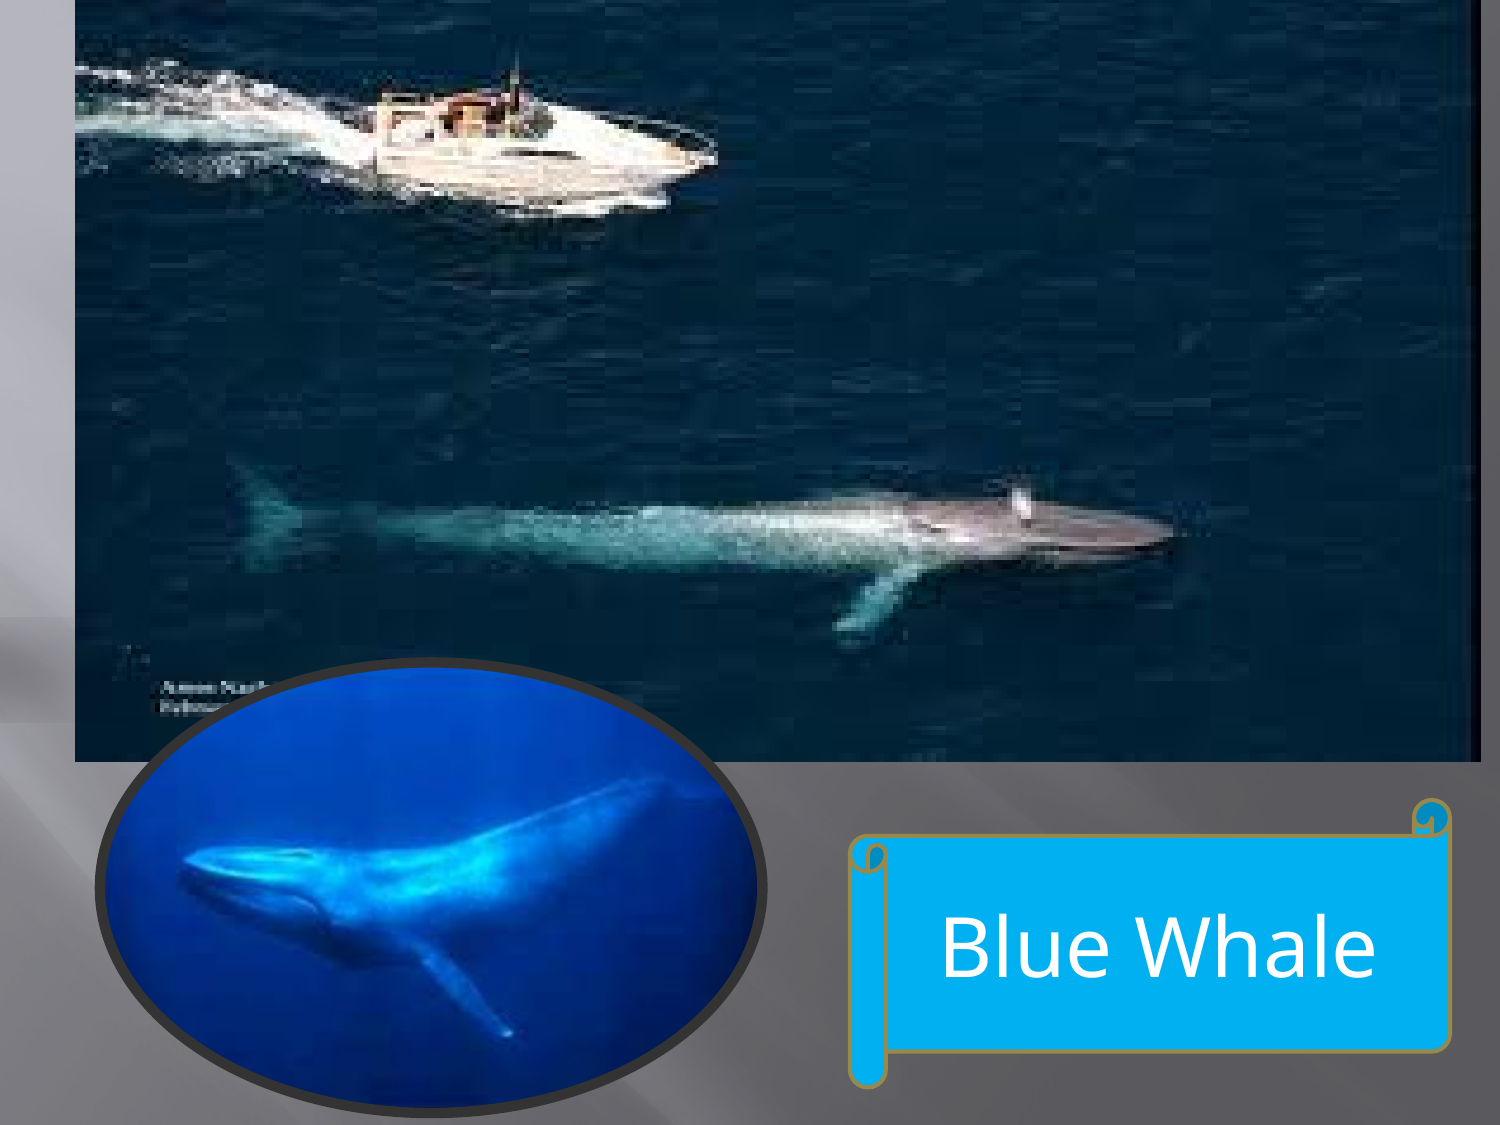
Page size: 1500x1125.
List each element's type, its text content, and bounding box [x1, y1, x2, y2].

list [74, 0, 1482, 762]
picture [99, 662, 763, 1114]
text_box Blue Whale [847, 805, 1453, 1090]
